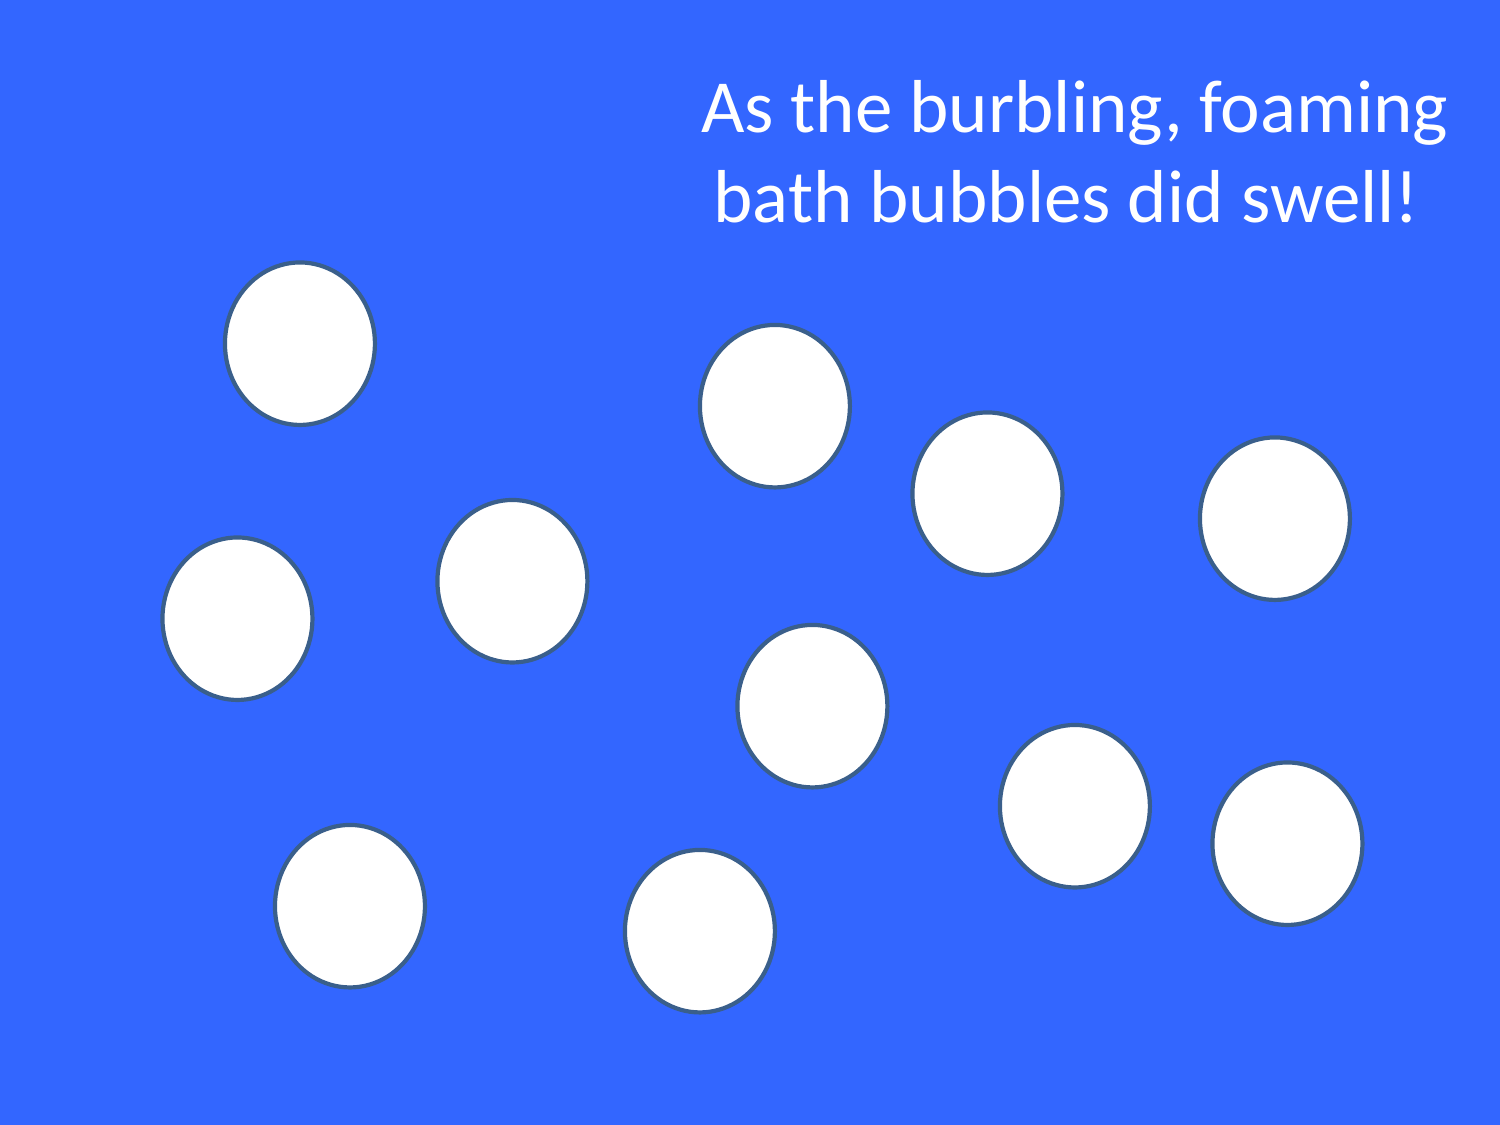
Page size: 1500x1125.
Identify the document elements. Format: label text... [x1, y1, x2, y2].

text_box As the burbling, foaming bath bubbles did swell! [675, 49, 1475, 245]
text_box [272, 822, 428, 990]
text_box v [910, 410, 1065, 578]
text_box [622, 847, 778, 1015]
text_box [697, 322, 853, 490]
text_box [222, 260, 378, 428]
text_box v [735, 622, 890, 790]
text_box [435, 497, 590, 665]
text_box [997, 722, 1153, 890]
text_box [160, 535, 315, 703]
text_box [1210, 760, 1365, 928]
text_box [1197, 435, 1353, 603]
